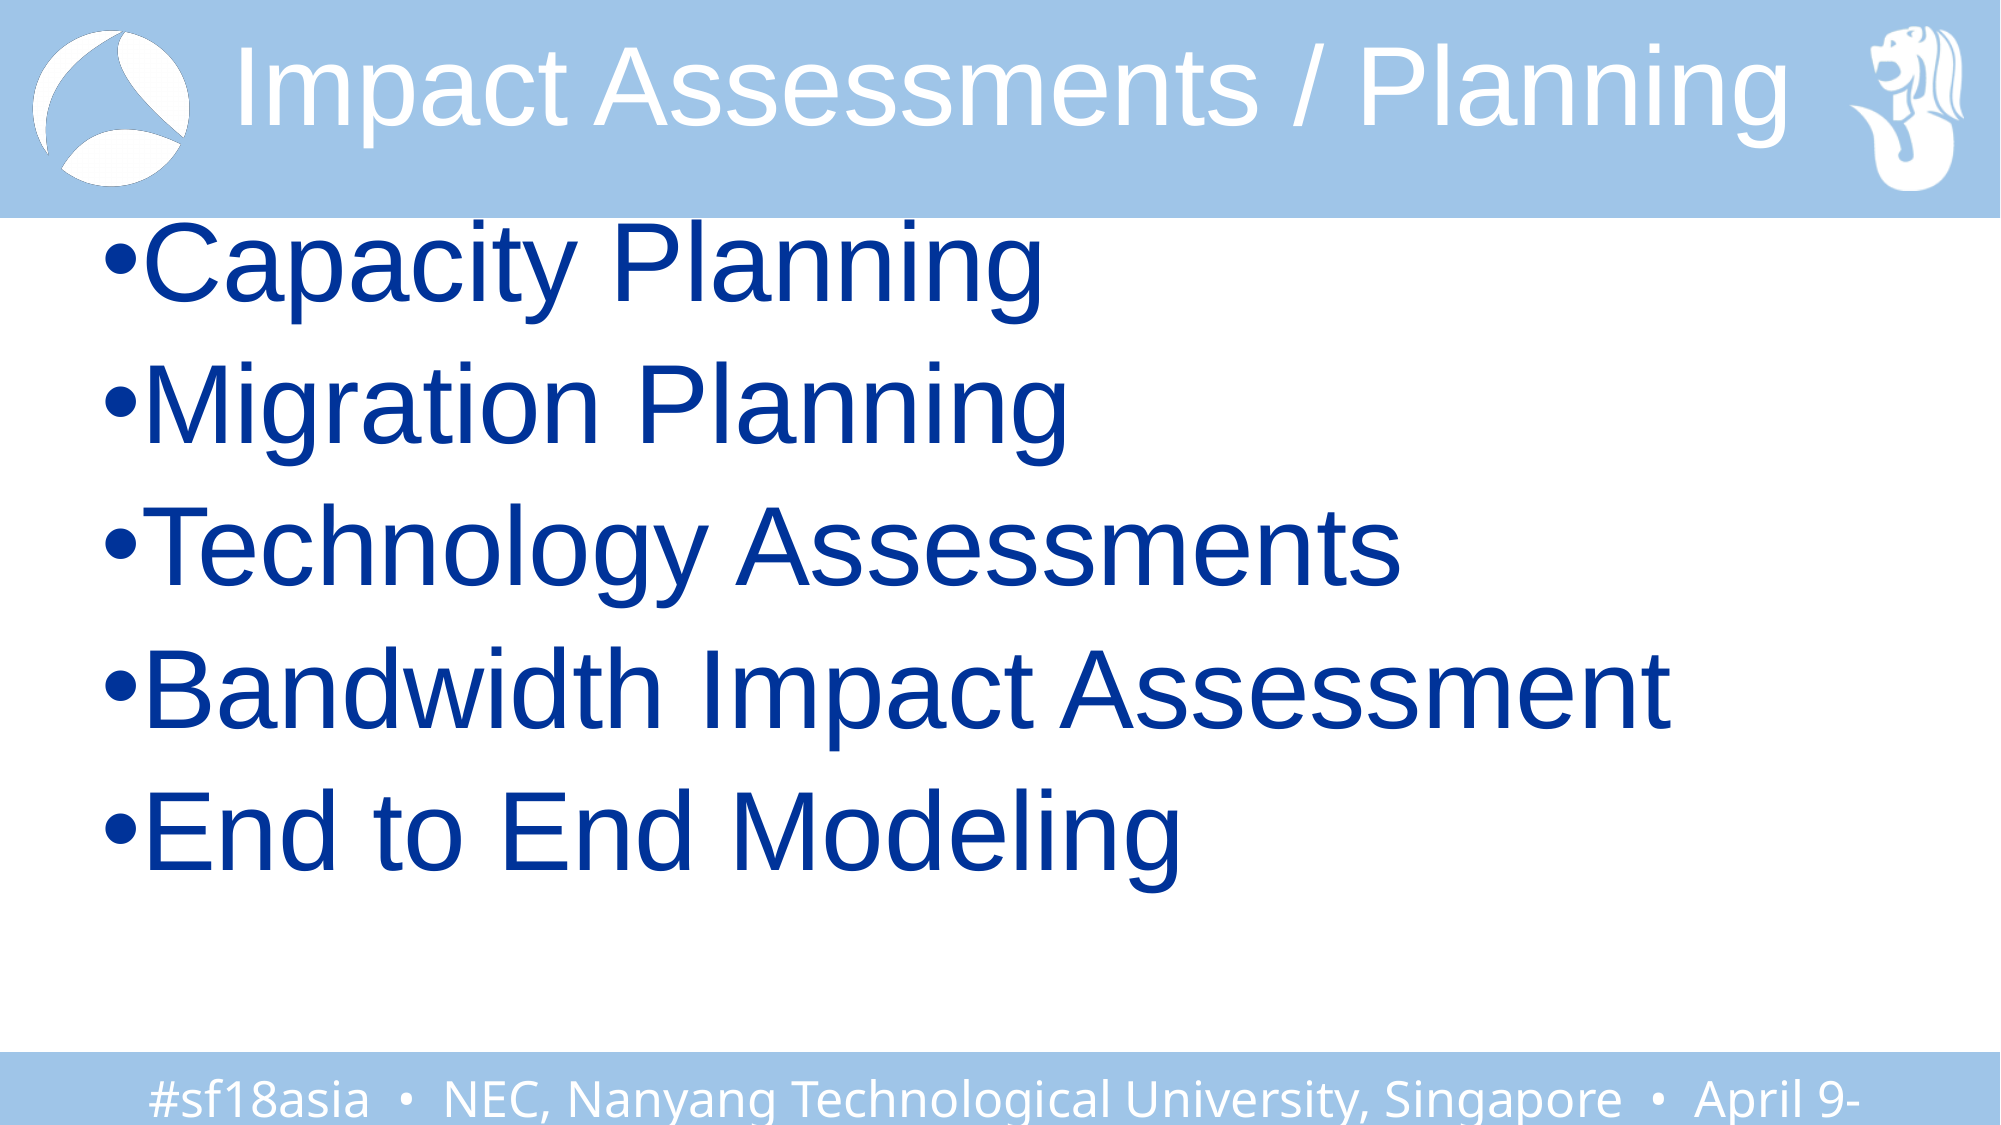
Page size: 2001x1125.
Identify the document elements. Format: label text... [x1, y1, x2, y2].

list Capacity Planning Migration Planning Technology Assessments Bandwidth Impact Assessment End to End Modeling [86, 188, 1914, 1051]
title Impact Assessments / Planning [31, 24, 1994, 155]
picture [1849, 155, 1964, 191]
picture [32, 155, 190, 187]
